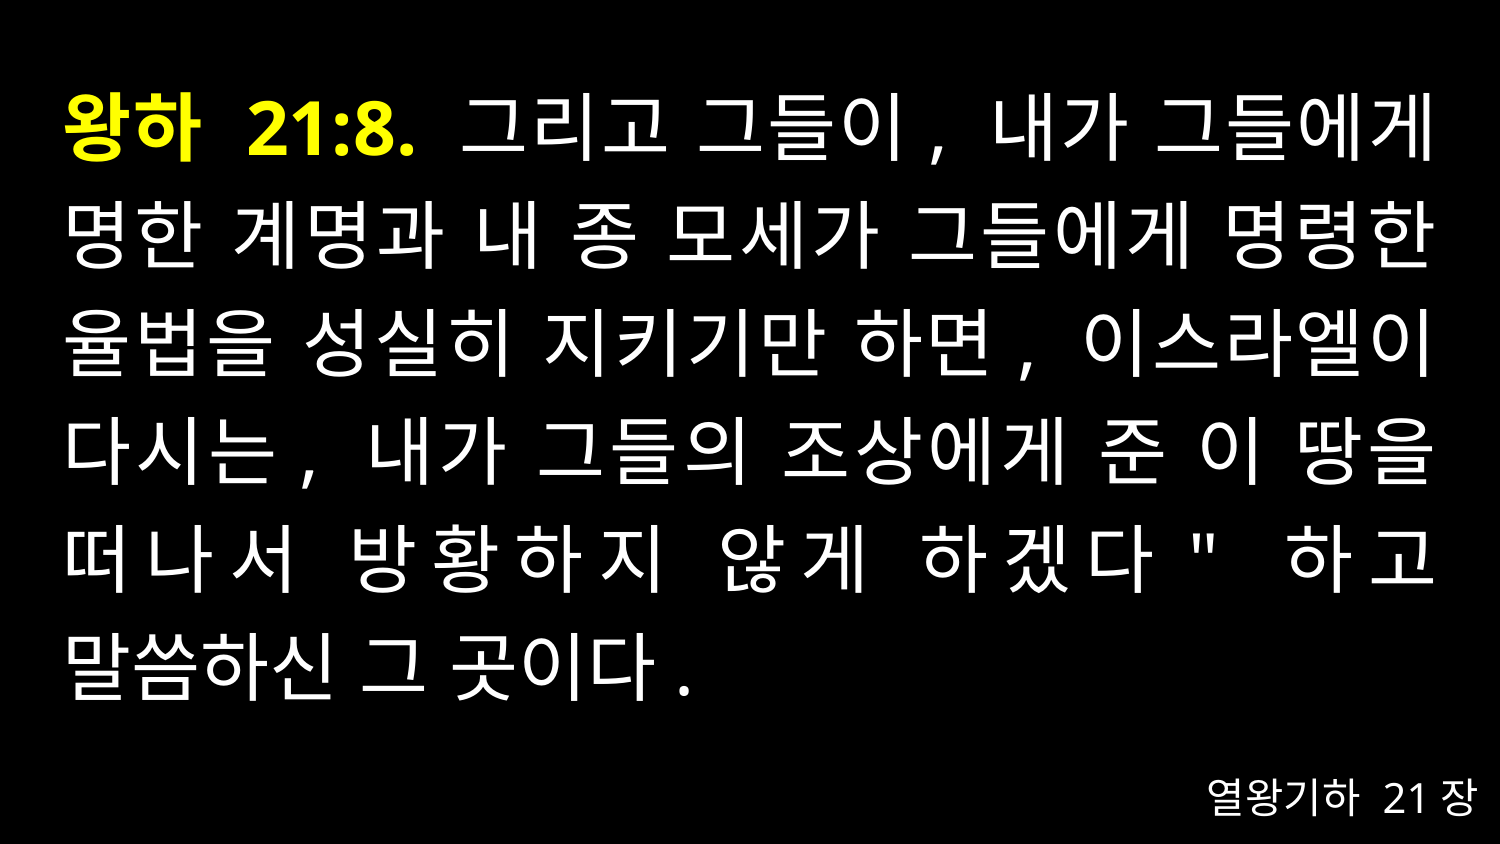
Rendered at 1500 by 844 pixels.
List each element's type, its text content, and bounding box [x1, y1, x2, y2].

subtitle 열왕기하 21장 [916, 770, 1500, 844]
title 왕하 21:8. 그리고 그들이, 내가 그들에게 명한 계명과 내 종 모세가 그들에게 명령한 율법을 성실히 지키기만 하면, 이스라엘이 다시는, 내가 그들의 조상에게 준 이 땅을 떠나서 방황하지 않게 하겠다" 하고 말씀하신 그 곳이다. [0, 0, 1500, 844]
